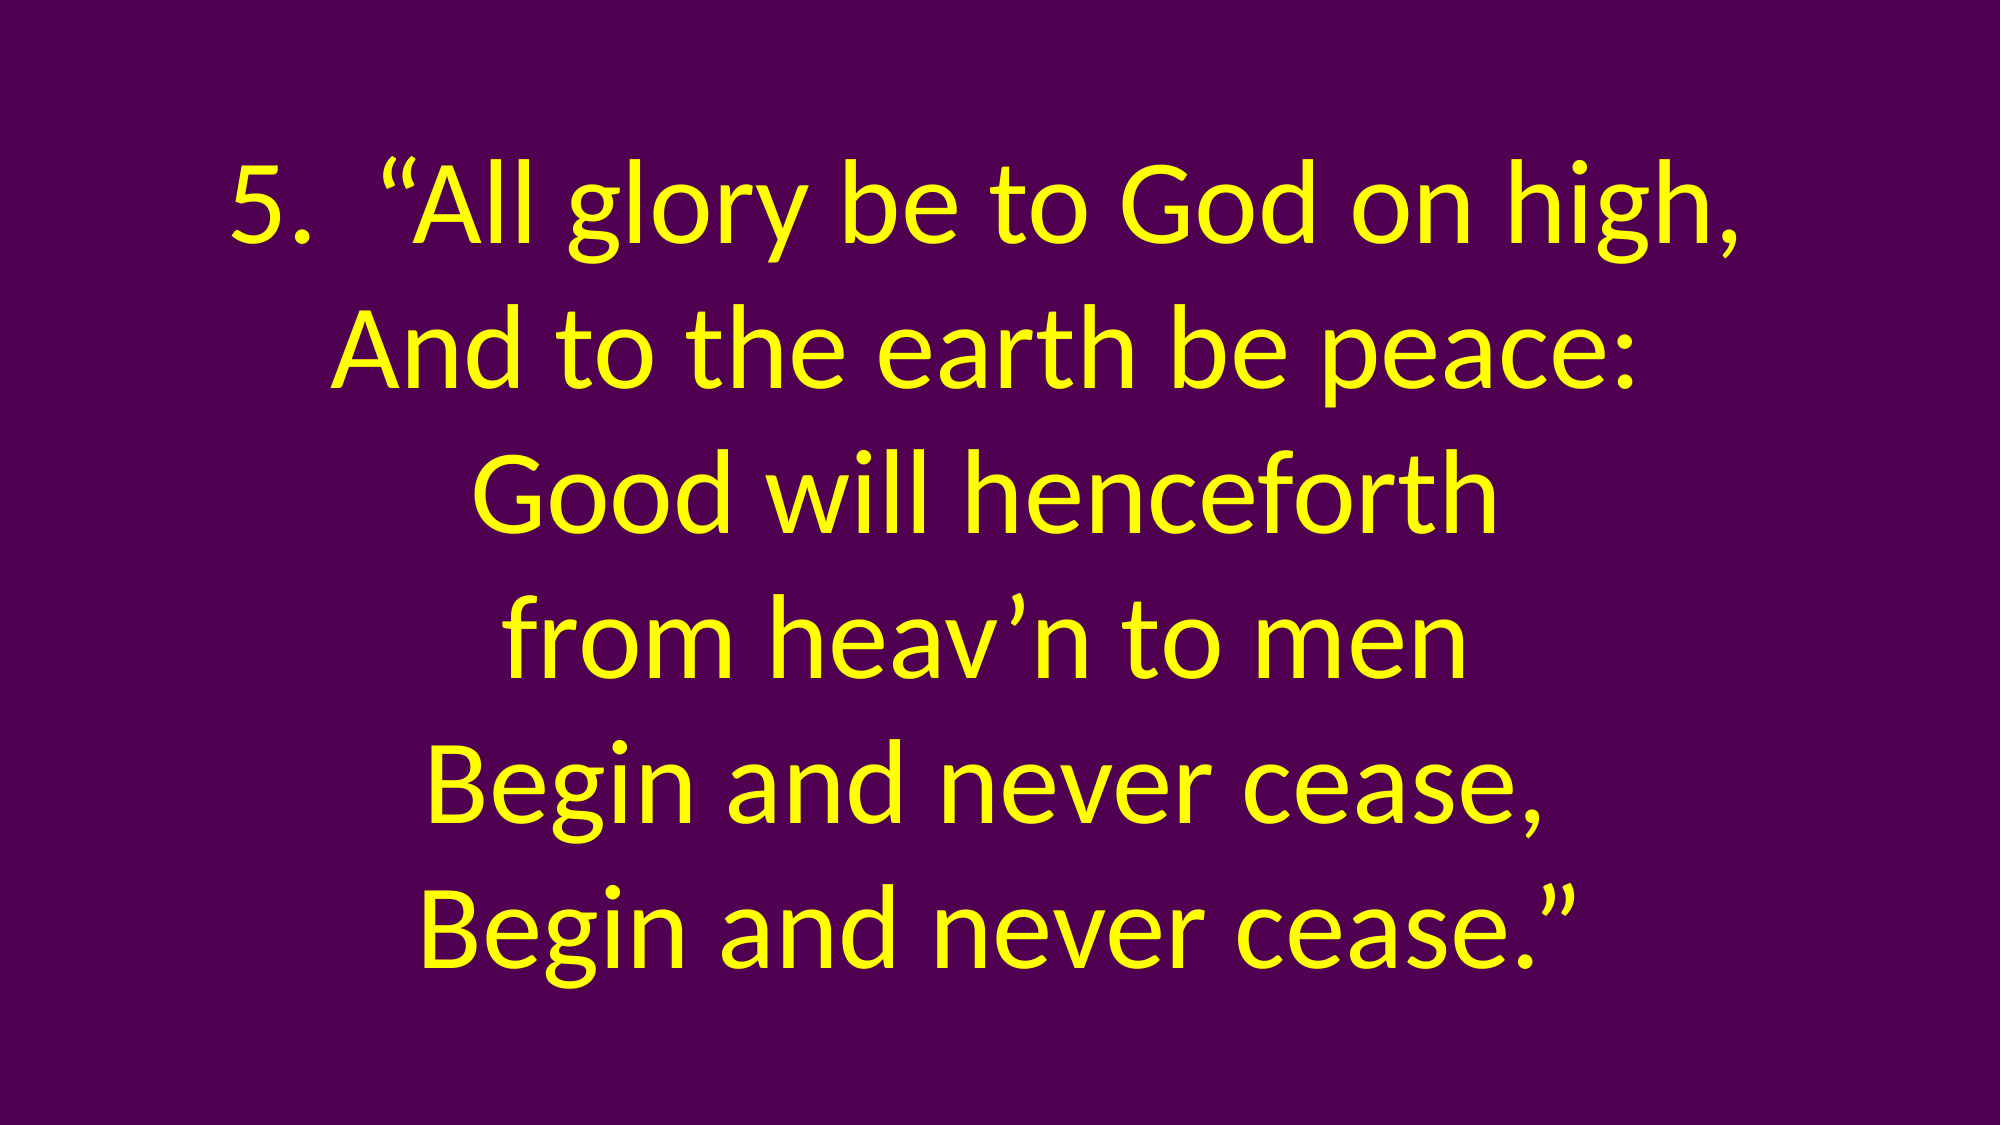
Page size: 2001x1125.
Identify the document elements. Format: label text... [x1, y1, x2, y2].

text_box 5. “All glory be to God on high, And to the earth be peace: Good will henceforth from heav’n to men Begin and never cease, Begin and never cease.” [0, 115, 2000, 1001]
